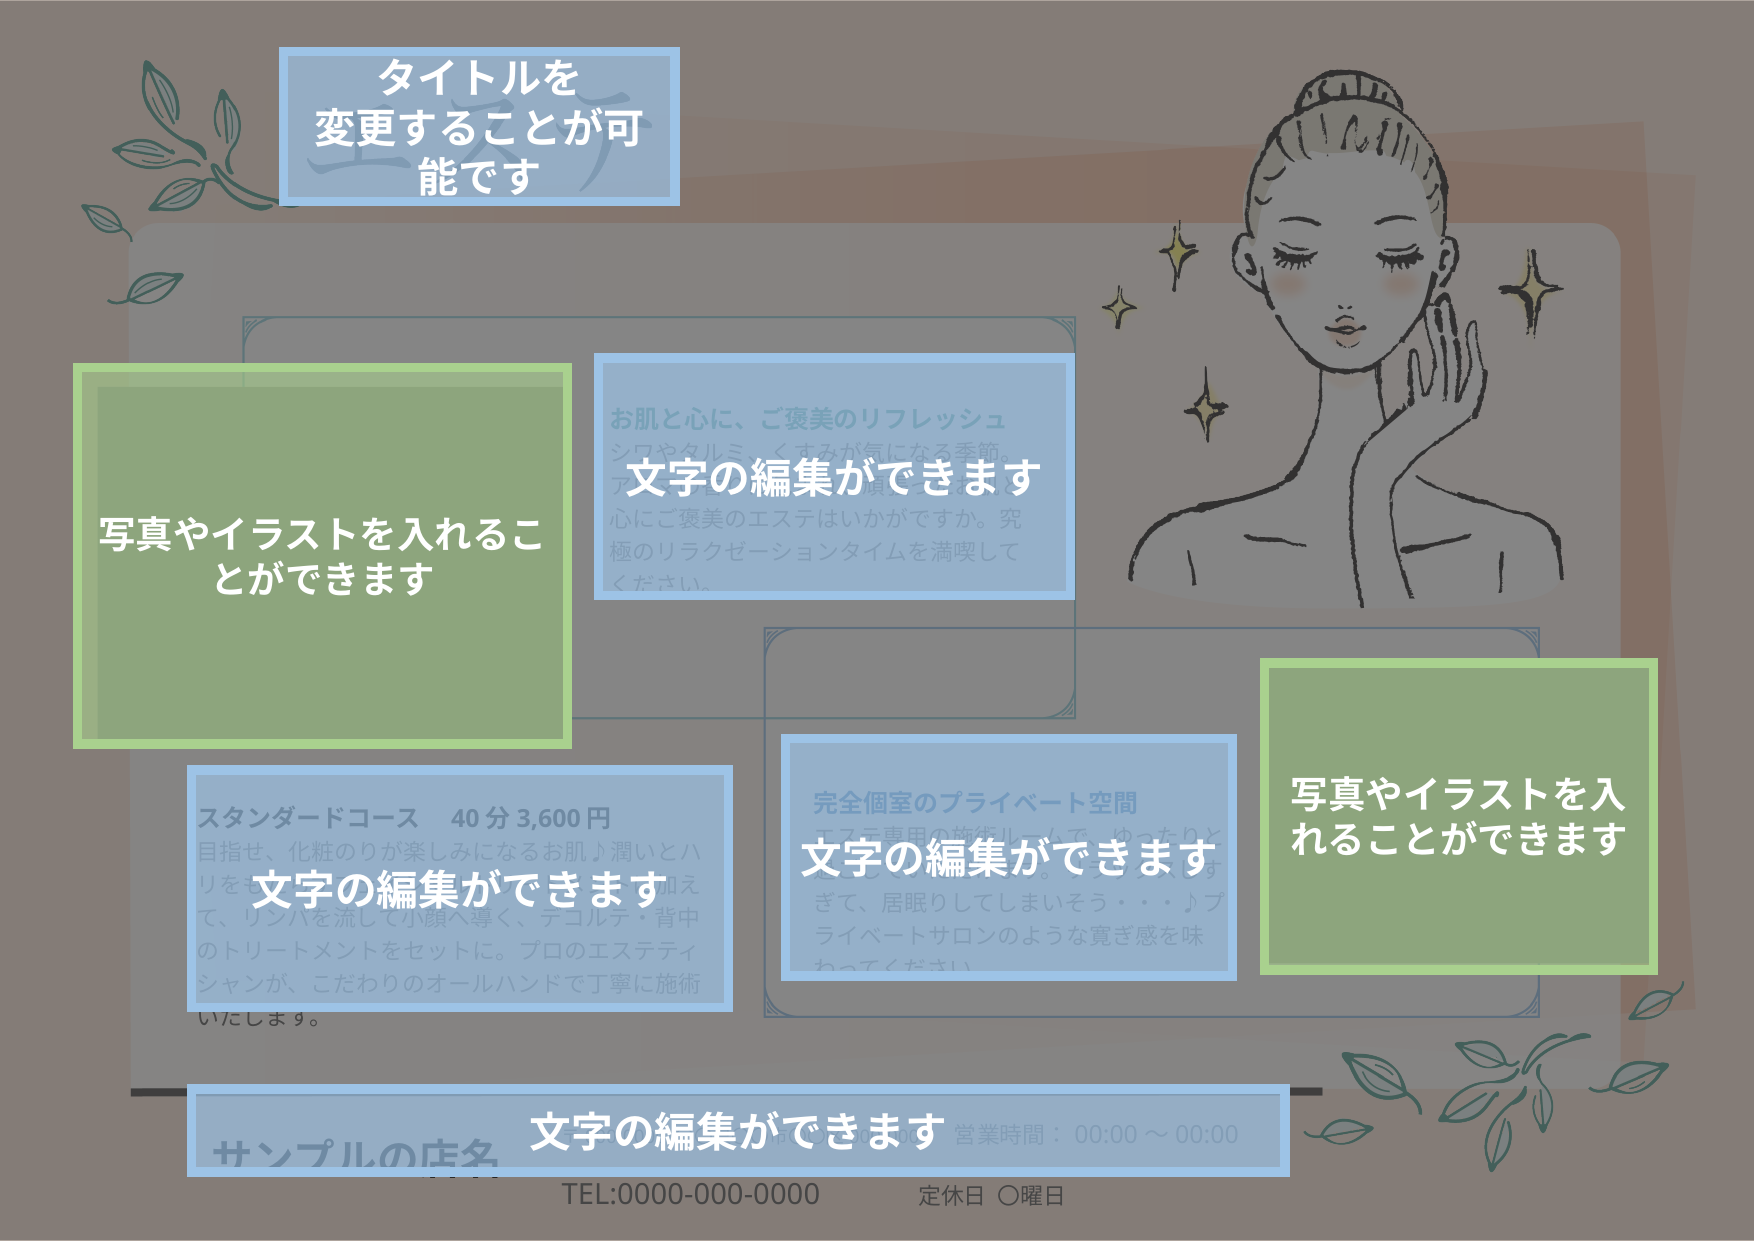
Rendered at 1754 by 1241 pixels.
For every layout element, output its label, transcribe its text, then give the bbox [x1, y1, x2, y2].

picture [63, 42, 652, 322]
text_box 文字の編集ができます [190, 1088, 1285, 1173]
text_box 文字の編集ができます [191, 769, 730, 1008]
text_box 文字の編集ができます [597, 357, 1007, 597]
text_box タイトルを 変更することが可能です [320, 50, 676, 202]
text_box [0, 0, 1754, 1241]
text_box 文字の編集ができます [785, 738, 1234, 977]
picture [1007, 51, 1655, 626]
text_box 写真やイラストを入れることができます [77, 367, 569, 745]
text_box 写真やイラストを入れることができます [1264, 662, 1654, 971]
picture [1285, 963, 1702, 1190]
